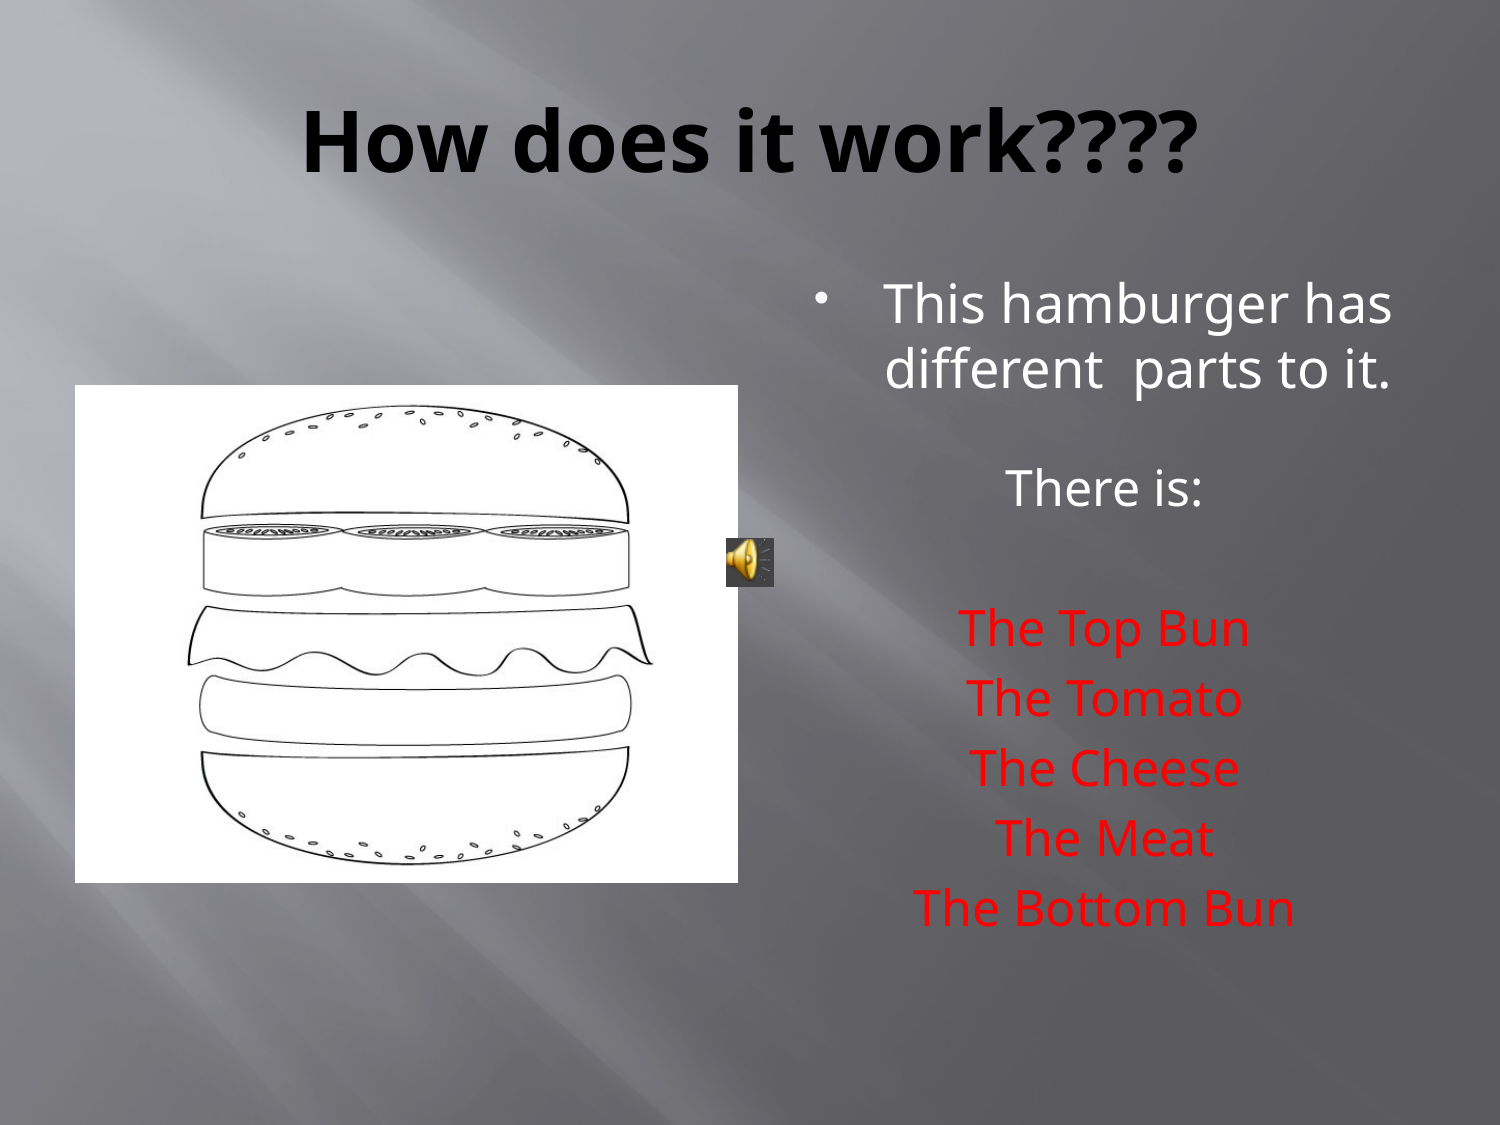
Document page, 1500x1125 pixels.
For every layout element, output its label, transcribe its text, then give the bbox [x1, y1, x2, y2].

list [74, 384, 738, 883]
title How does it work???? [75, 45, 1425, 233]
picture [724, 537, 776, 588]
list This hamburger has different parts to it. There is: The Top Bun The Tomato The Cheese The Meat The Bottom Bun [762, 262, 1425, 1005]
